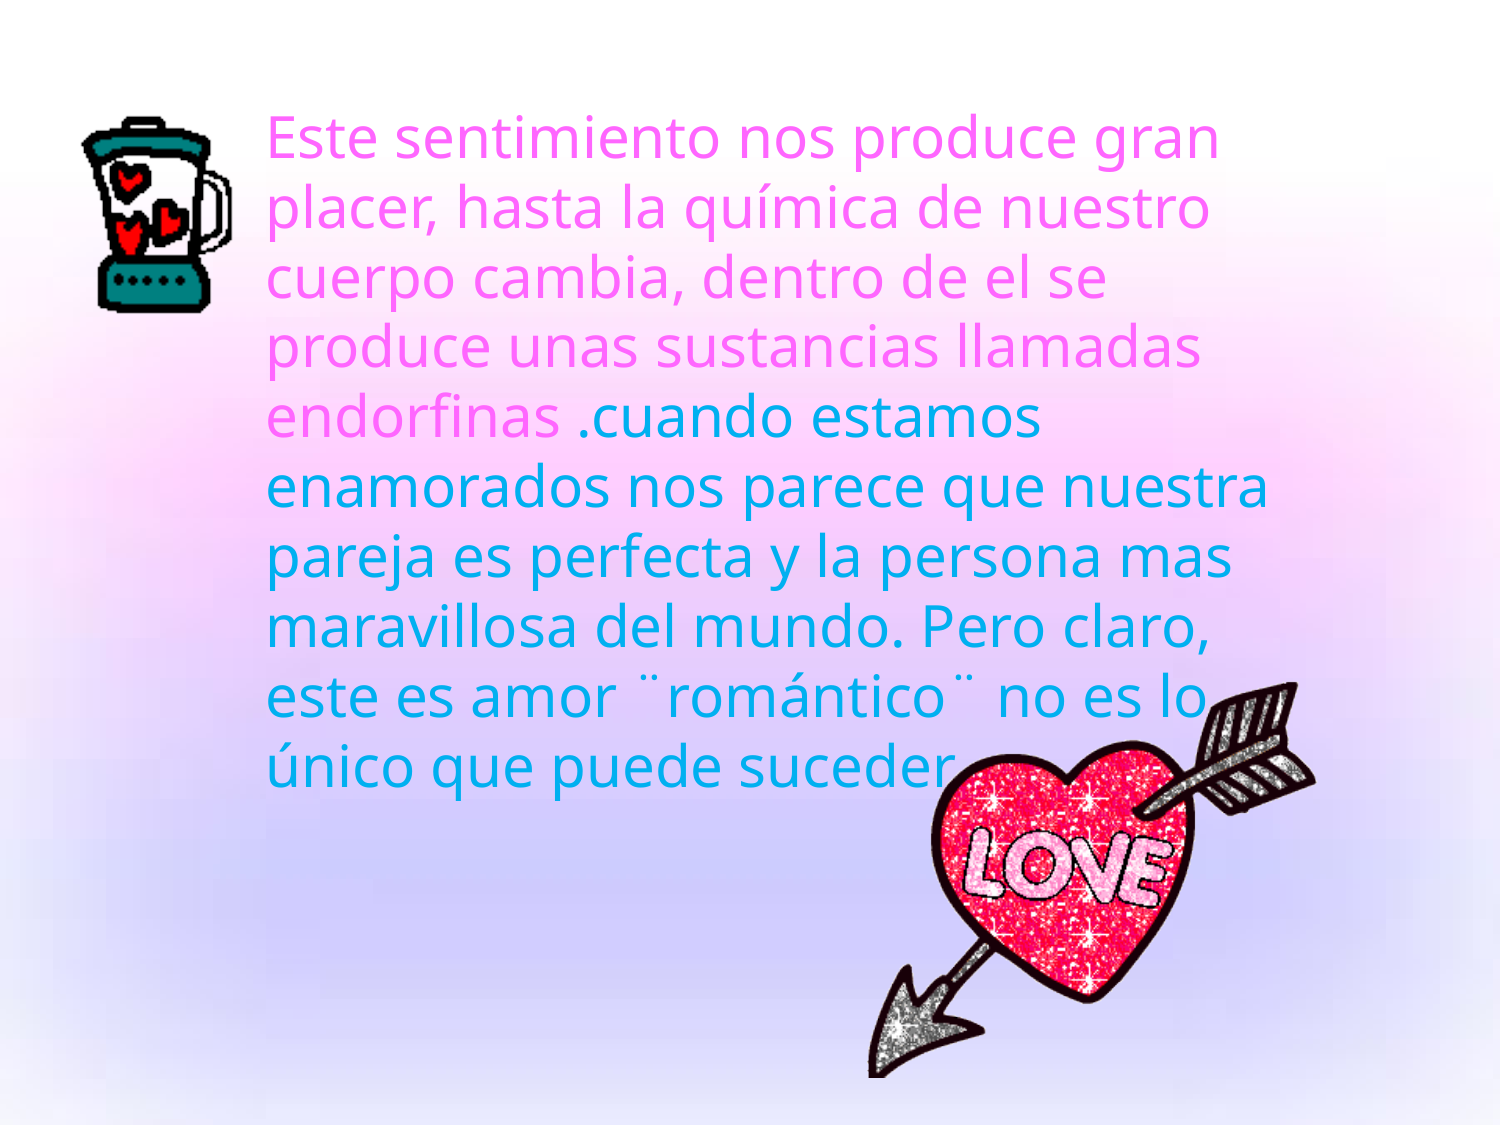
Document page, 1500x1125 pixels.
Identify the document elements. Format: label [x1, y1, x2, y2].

picture [0, 0, 1500, 1125]
list [866, 679, 1331, 1079]
